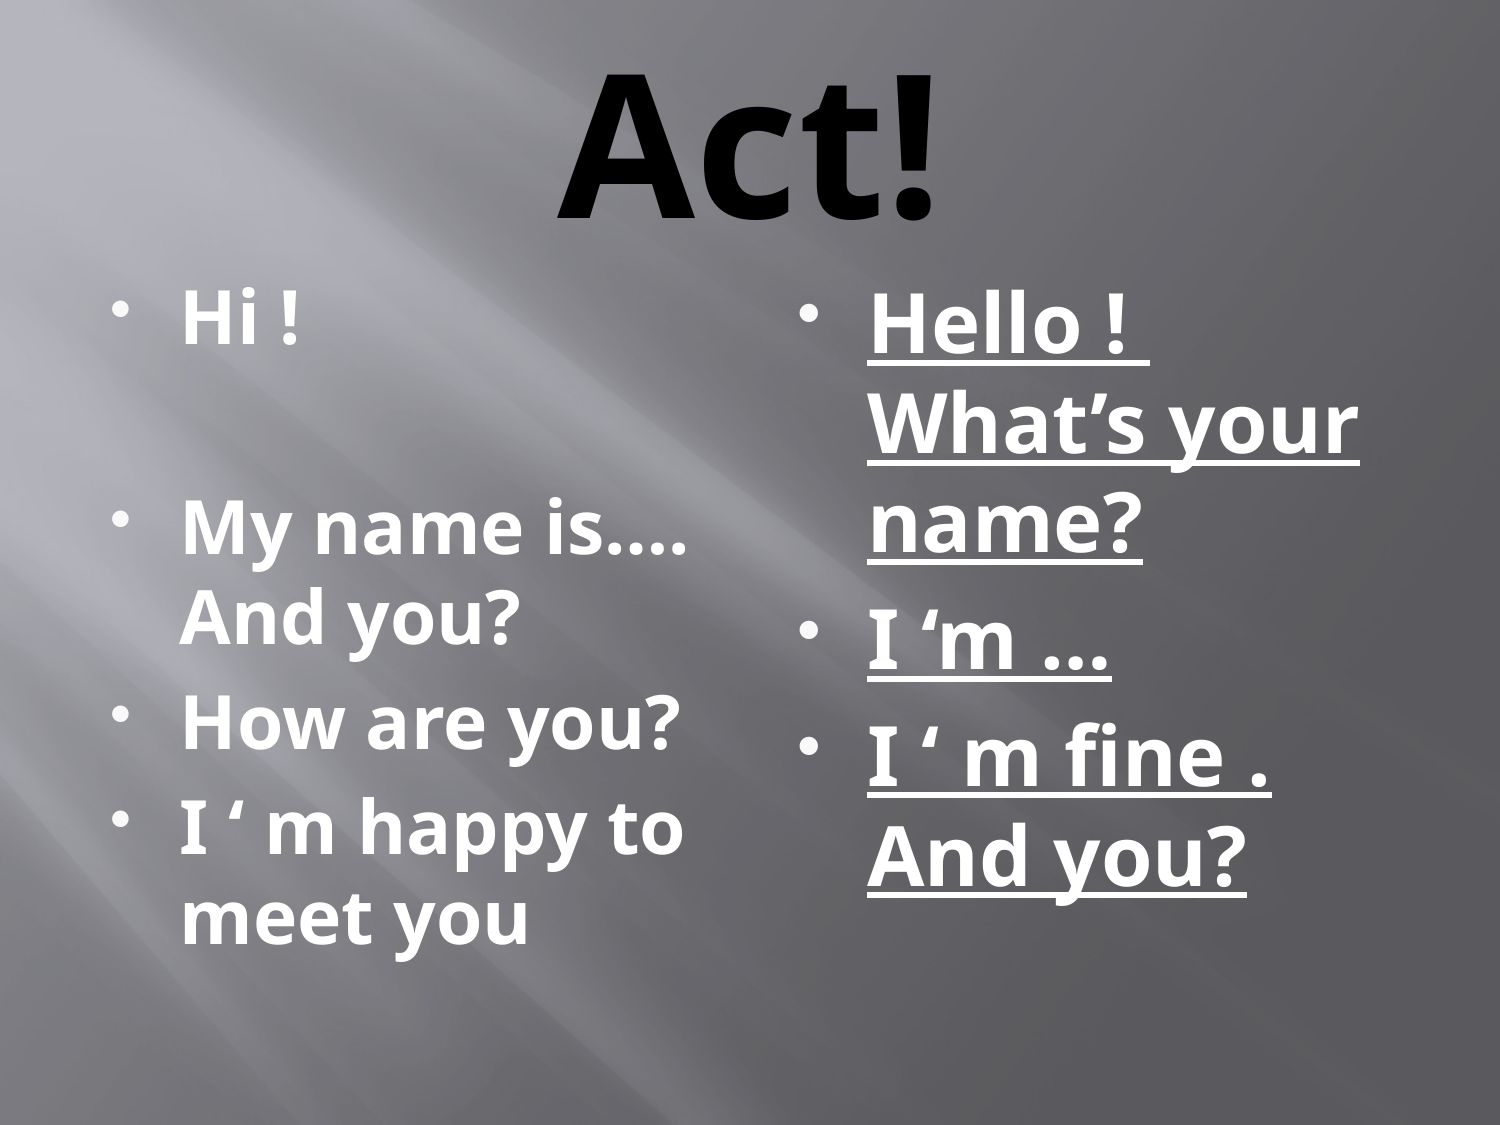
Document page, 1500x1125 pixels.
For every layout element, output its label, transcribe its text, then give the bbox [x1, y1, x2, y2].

title Act! [75, 45, 1425, 233]
list Hello ! What’s your name? I ‘m … I ‘ m fine . And you? [762, 262, 1425, 1005]
list Hi ! My name is…. And you? How are you? I ‘ m happy to meet you [75, 262, 738, 1005]
